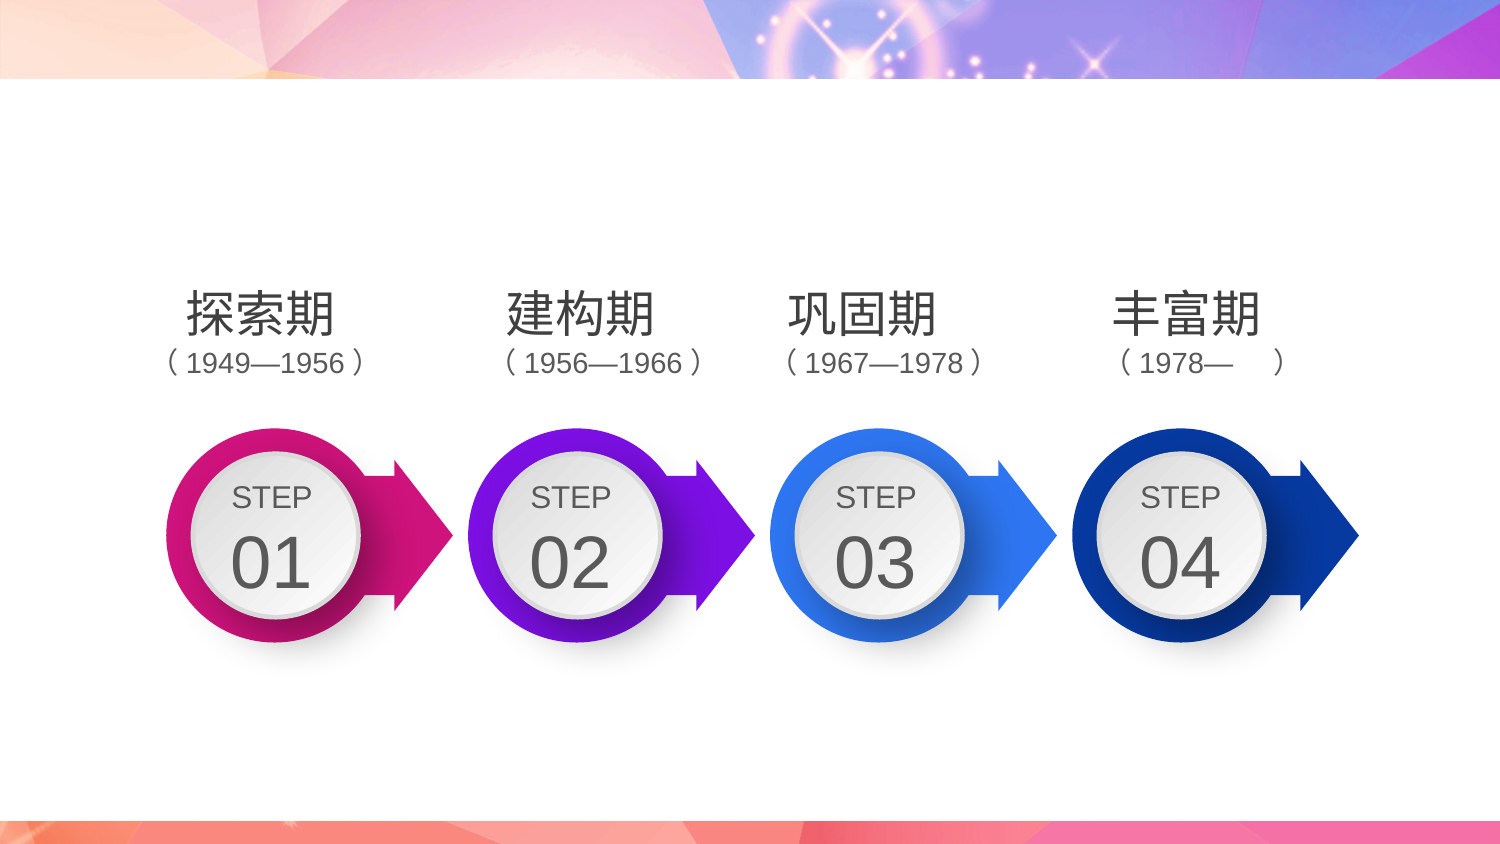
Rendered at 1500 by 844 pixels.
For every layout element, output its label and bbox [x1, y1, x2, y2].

text_box [134, 274, 431, 388]
text_box [770, 428, 1057, 643]
text_box [468, 428, 755, 643]
picture [0, 0, 1500, 79]
text_box [1088, 274, 1385, 388]
text_box [1072, 428, 1359, 643]
text_box [753, 274, 1050, 388]
picture [0, 821, 1500, 844]
text_box [166, 428, 453, 643]
text_box [472, 274, 753, 388]
